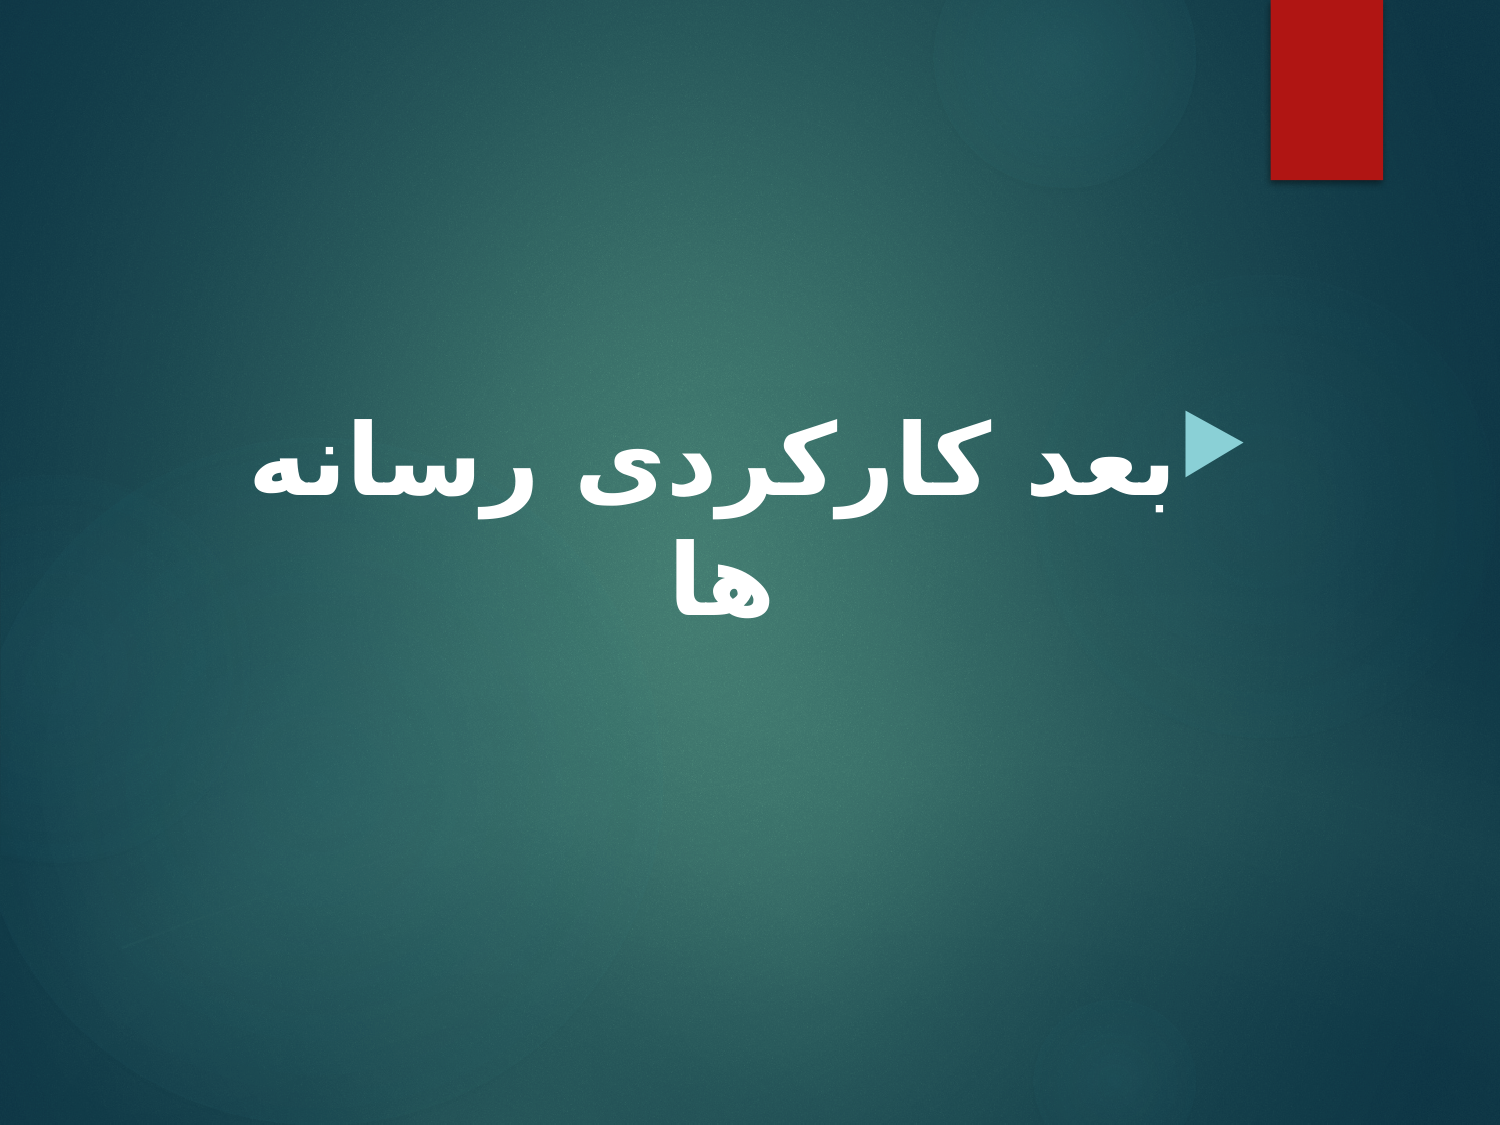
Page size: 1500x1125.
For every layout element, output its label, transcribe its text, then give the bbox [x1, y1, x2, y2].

list بعد کارکردی رسانه ها [200, 387, 1301, 1076]
